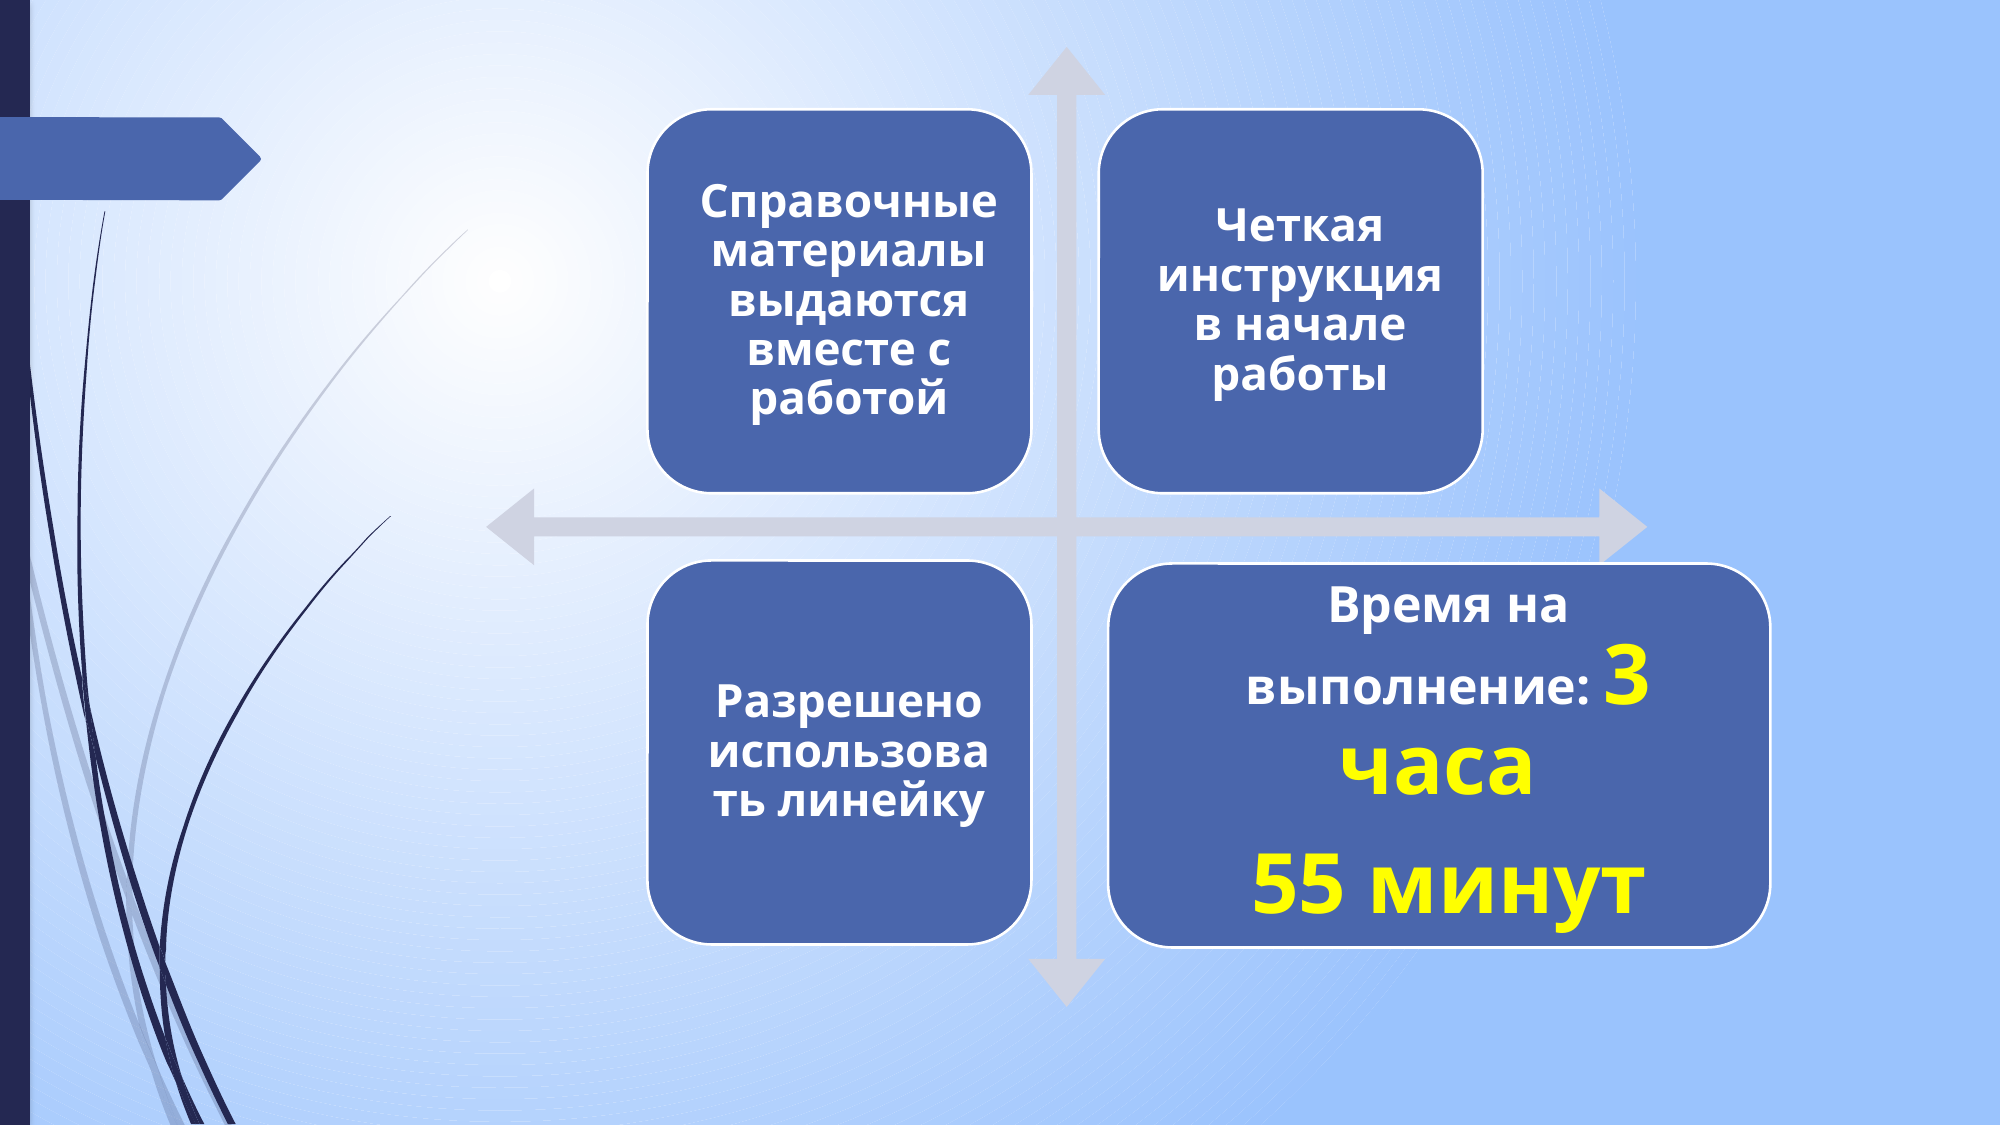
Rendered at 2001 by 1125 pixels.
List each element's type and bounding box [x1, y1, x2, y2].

text_box [332, 46, 1798, 1008]
